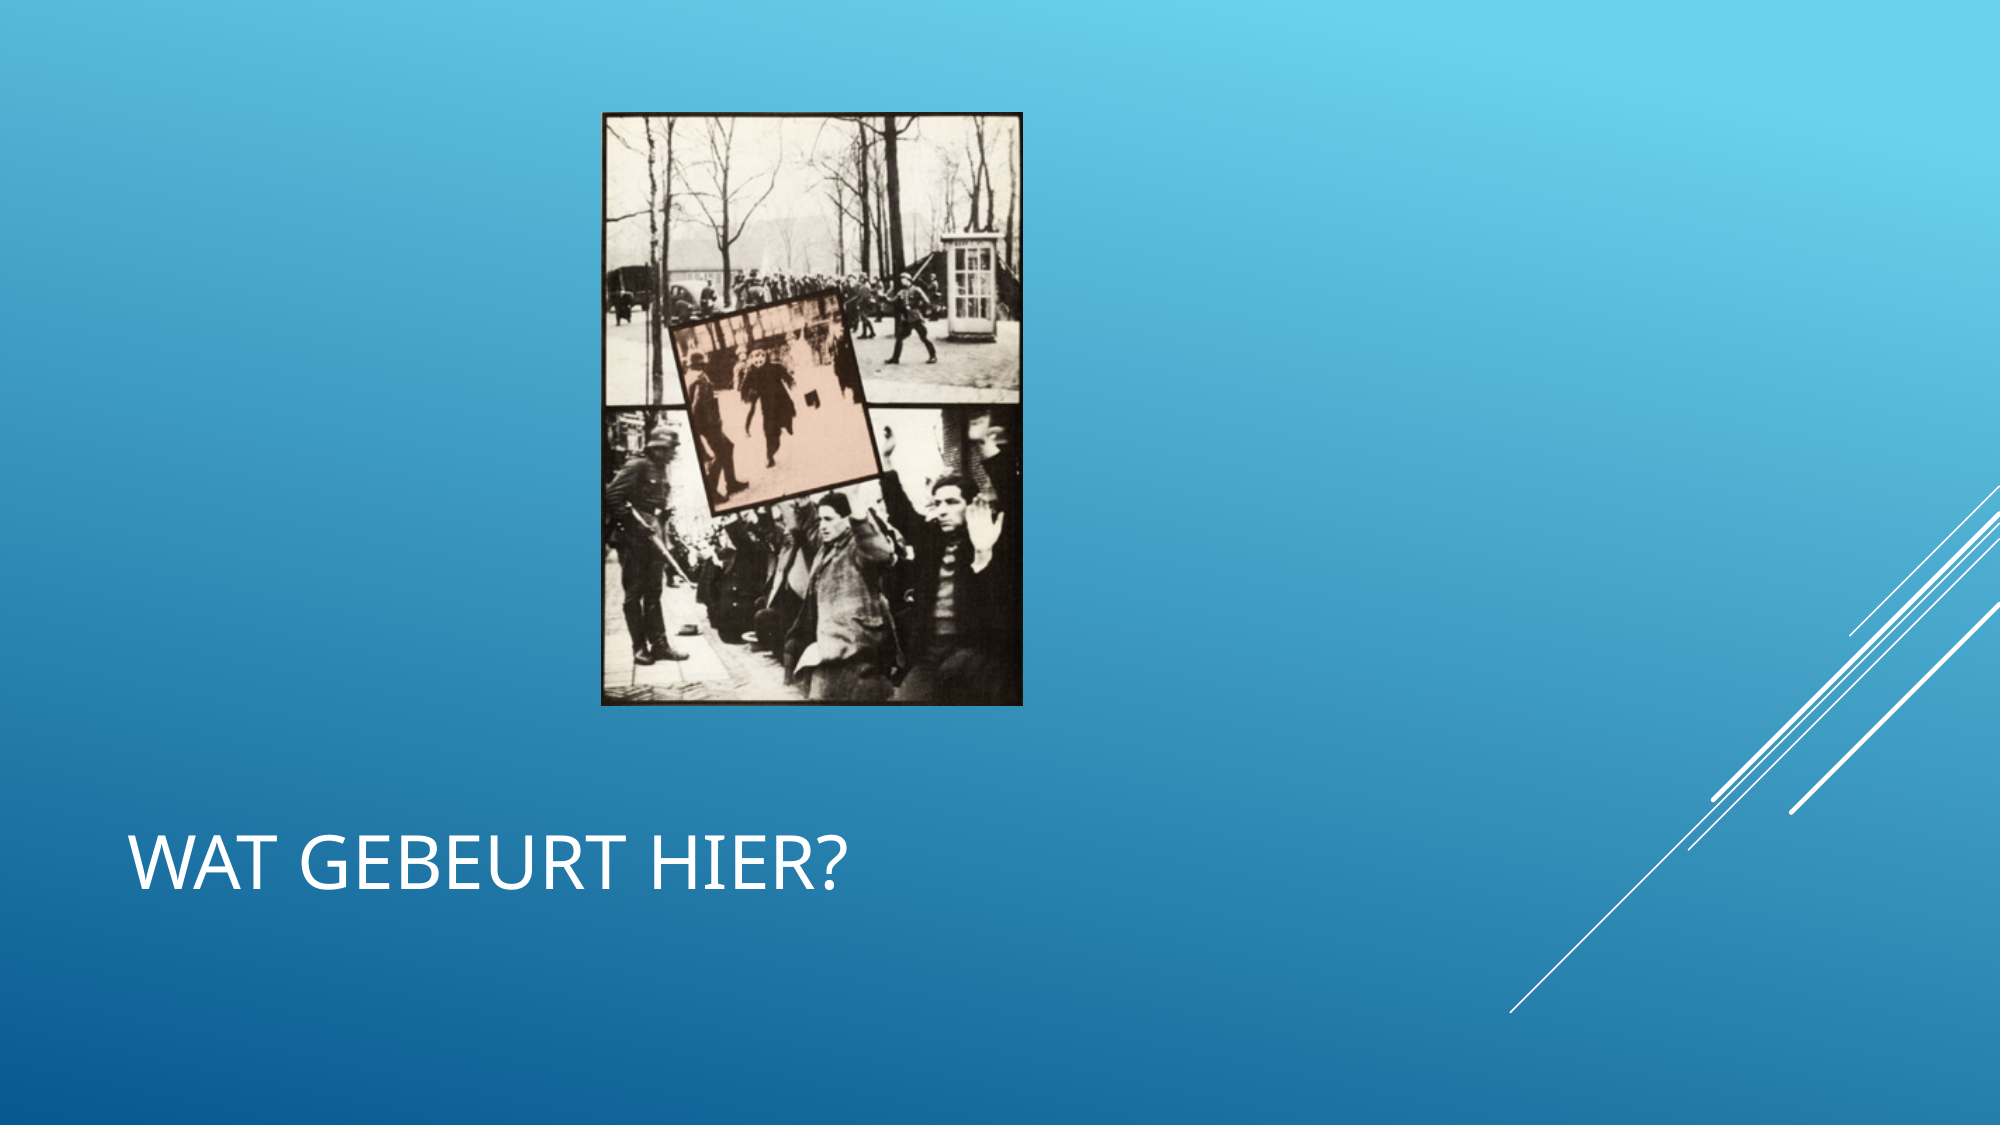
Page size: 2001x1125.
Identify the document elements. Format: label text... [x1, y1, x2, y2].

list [601, 112, 1023, 706]
title Wat gebeurt hier? [112, 736, 1513, 984]
